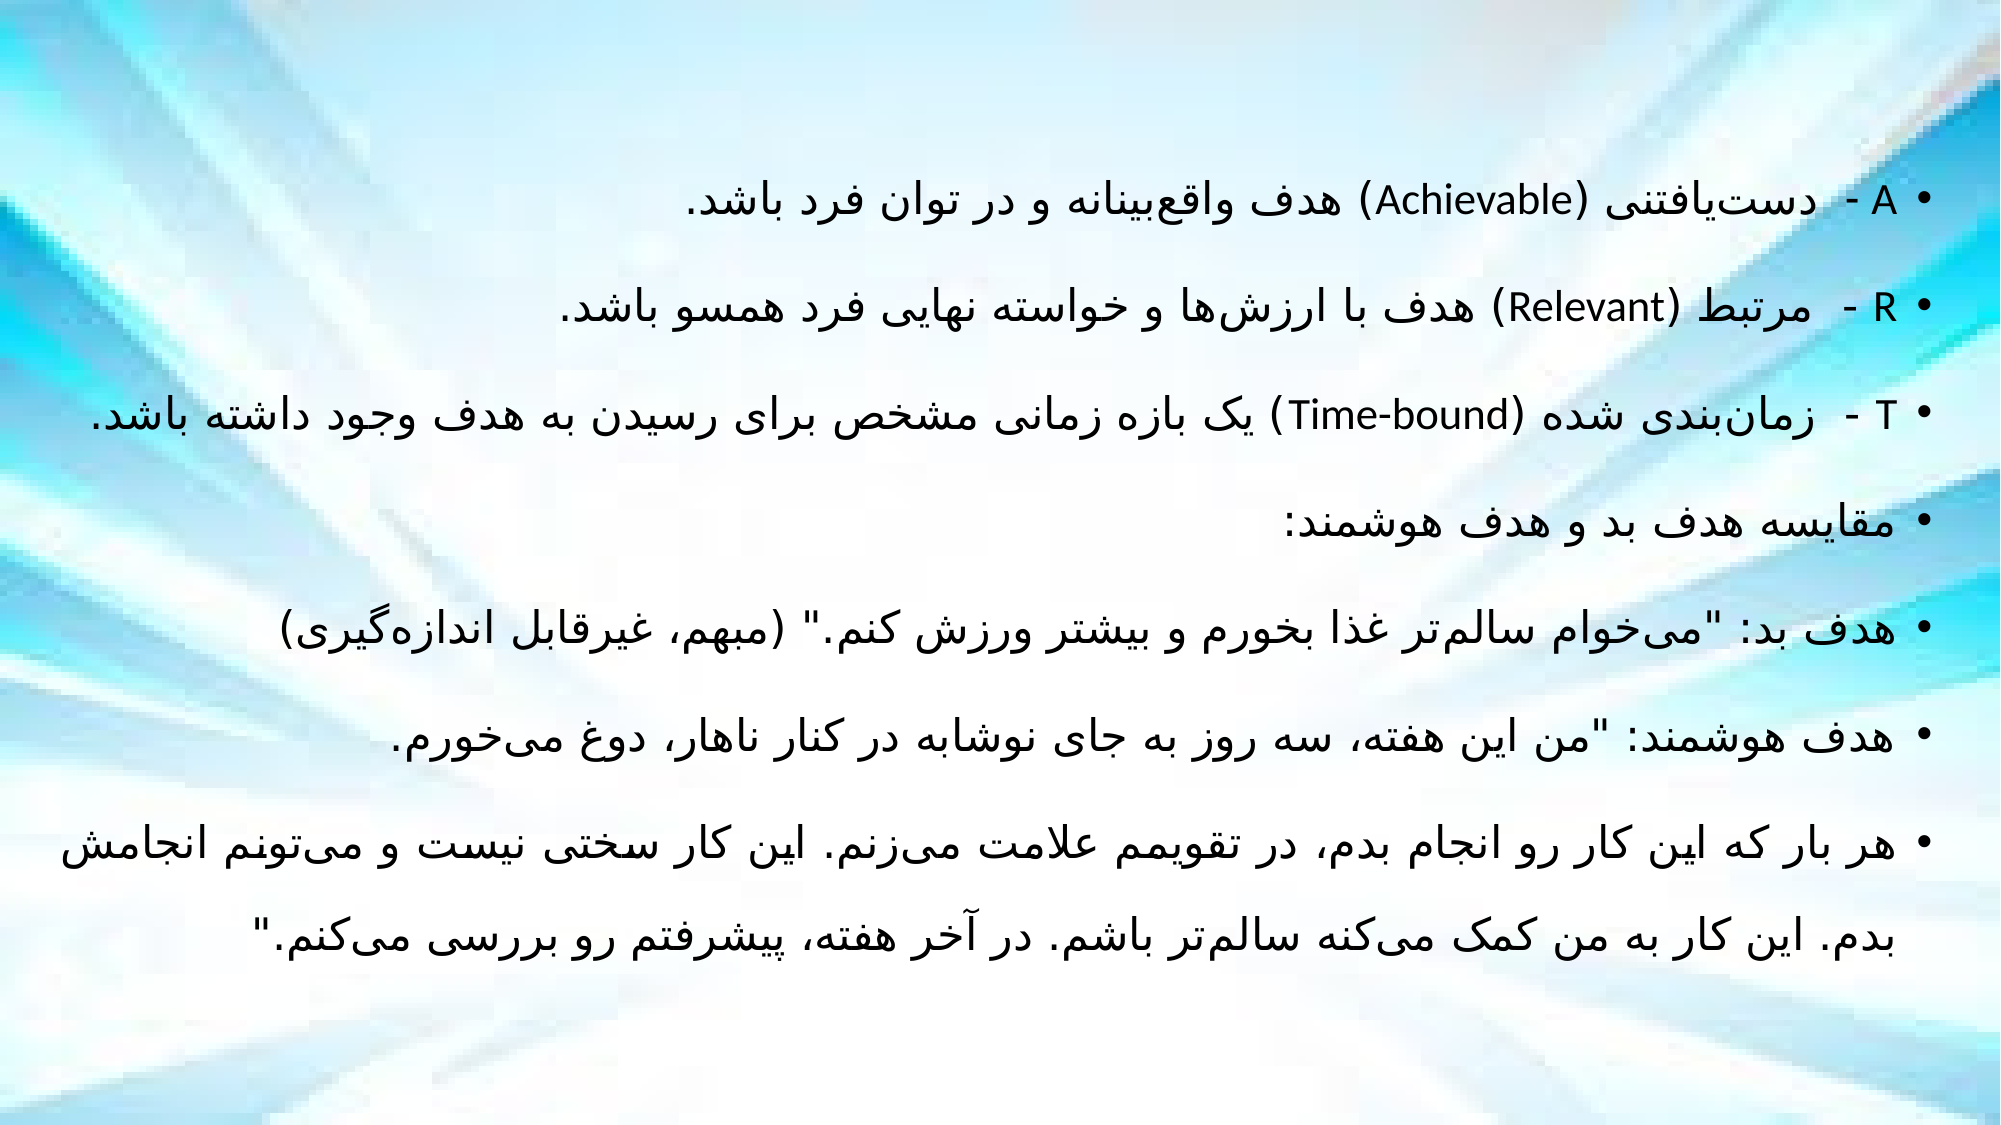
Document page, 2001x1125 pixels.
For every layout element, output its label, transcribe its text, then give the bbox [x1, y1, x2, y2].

list A - دست‌یافتنی (Achievable) هدف واقع‌بینانه و در توان فرد باشد. R - مرتبط (Relevant) هدف با ارزش‌ها و خواسته نهایی فرد همسو باشد. T - زمان‌بندی شده (Time-bound) یک بازه زمانی مشخص برای رسیدن به هدف وجود داشته باشد. مقایسه هدف بد و هدف هوشمند: هدف بد: "می‌خوام سالم‌تر غذا بخورم و بیشتر ورزش کنم." (مبهم، غیرقابل اندازه‌گیری) هدف هوشمند: "من این هفته، سه روز به جای نوشابه در کنار ناهار، دوغ می‌خورم. هر بار که این کار رو انجام بدم، در تقویمم علامت می‌زنم. این کار سختی نیست و می‌تونم انجامش بدم. این کار به من کمک می‌کنه سالم‌تر باشم. در آخر هفته، پیشرفتم رو بررسی می‌کنم." [44, 124, 1944, 1080]
picture [0, 0, 2001, 1125]
